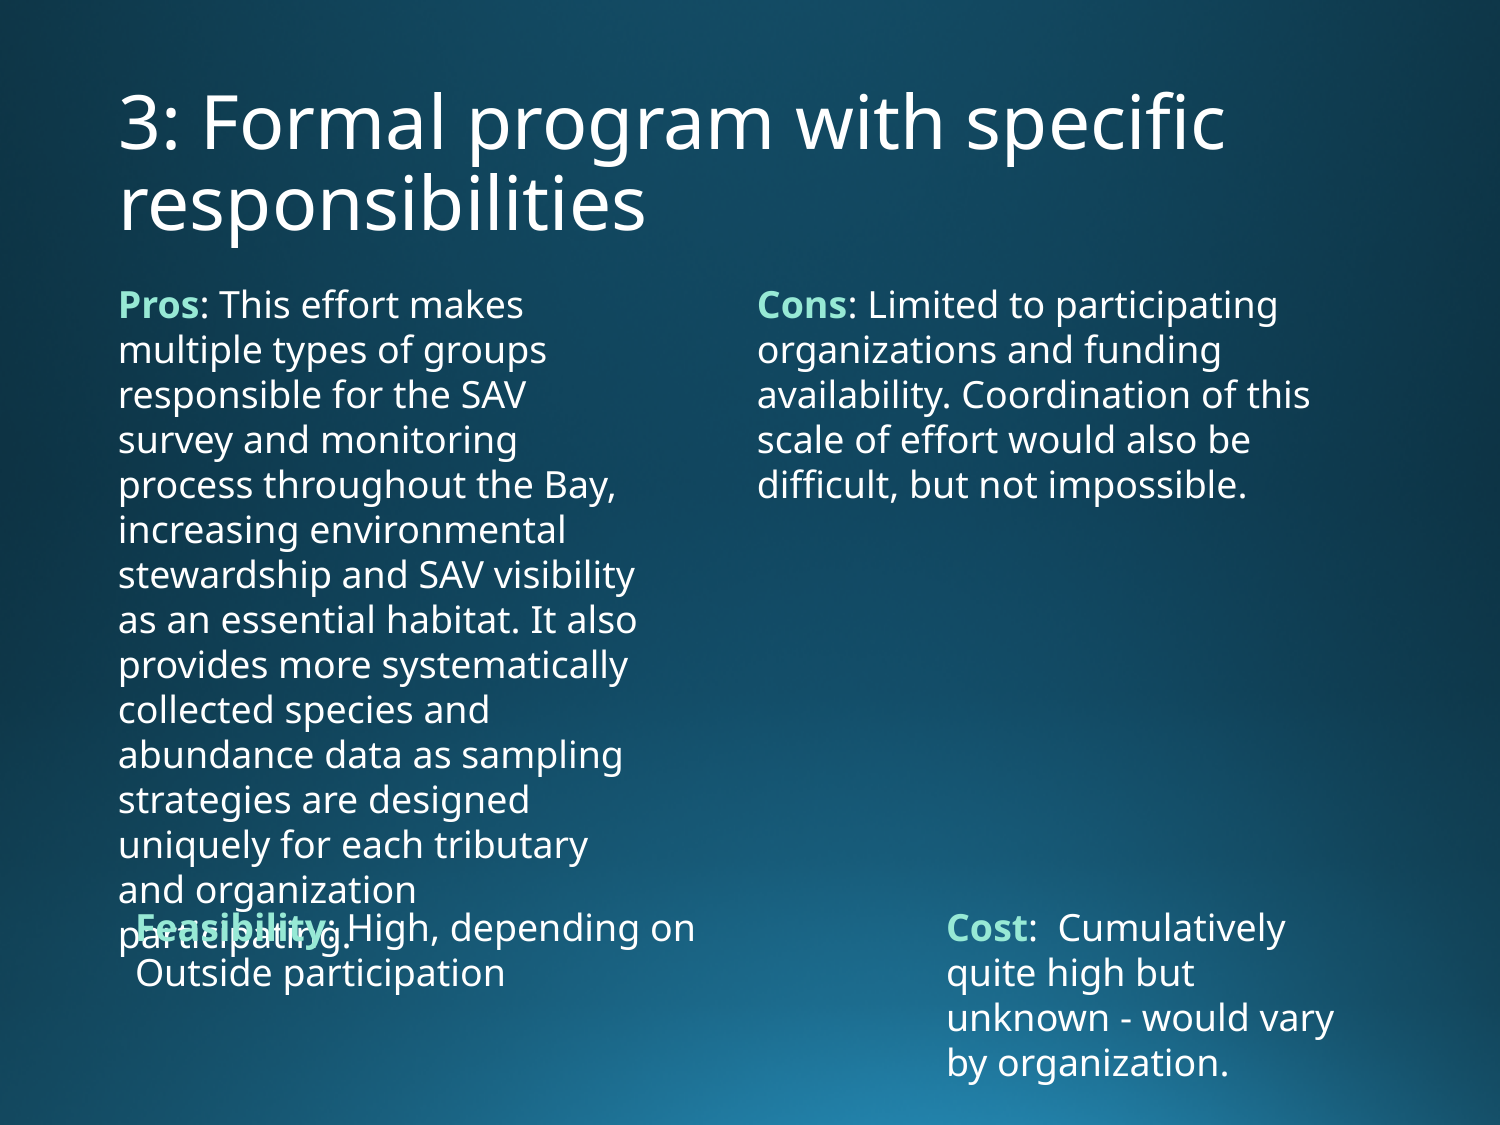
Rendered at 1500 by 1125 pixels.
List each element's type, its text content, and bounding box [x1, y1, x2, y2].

text_box Pros: This effort makes multiple types of groups responsible for the SAV survey and monitoring process throughout the Bay, increasing environmental stewardship and SAV visibility as an essential habitat. It also provides more systematically collected species and abundance data as sampling strategies are designed uniquely for each tributary and organization participating. [103, 273, 663, 964]
picture [0, 0, 1500, 1125]
text_box Cons: Limited to participating organizations and funding availability. Coordination of this scale of effort would also be difficult, but not impossible. [742, 273, 1374, 514]
text_box Feasibility: High, depending on Outside participation [120, 896, 785, 1002]
text_box Cost: Cumulatively quite high but unknown - would vary by organization. [931, 896, 1374, 1092]
title 3: Formal program with specific responsibilities [103, 56, 1397, 275]
